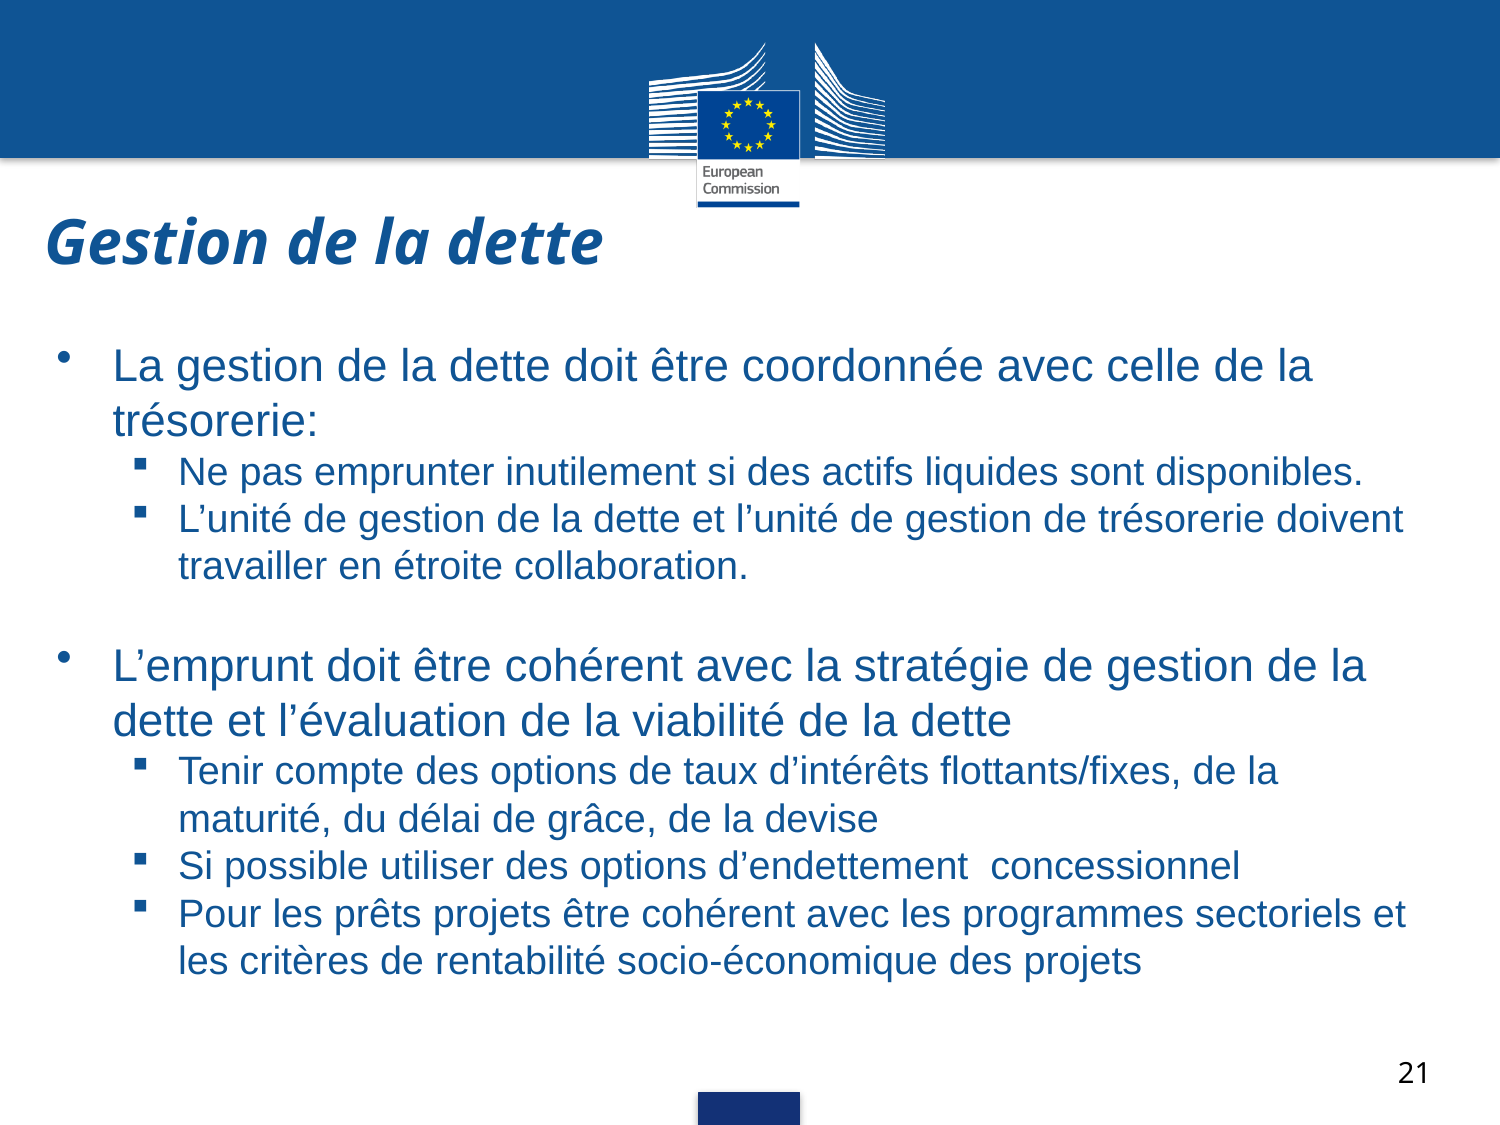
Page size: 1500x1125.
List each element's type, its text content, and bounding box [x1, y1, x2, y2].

title Gestion de la dette [0, 168, 1471, 312]
picture [649, 42, 885, 168]
list La gestion de la dette doit être coordonnée avec celle de la trésorerie: Ne pas emprunter inutilement si des actifs liquides sont disponibles. L’unité de gestion de la dette et l’unité de gestion de trésorerie doivent travailler en étroite collaboration. L’emprunt doit être cohérent avec la stratégie de gestion de la dette et l’évaluation de la viabilité de la dette Tenir compte des options de taux d’intérêts flottants/fixes, de la maturité, du délai de grâce, de la devise Si possible utiliser des options d’endettement concessionnel Pour les prêts projets être cohérent avec les programmes sectoriels et les critères de rentabilité socio-économique des projets [41, 327, 1459, 1014]
slide_number 21 [1382, 1046, 1500, 1125]
